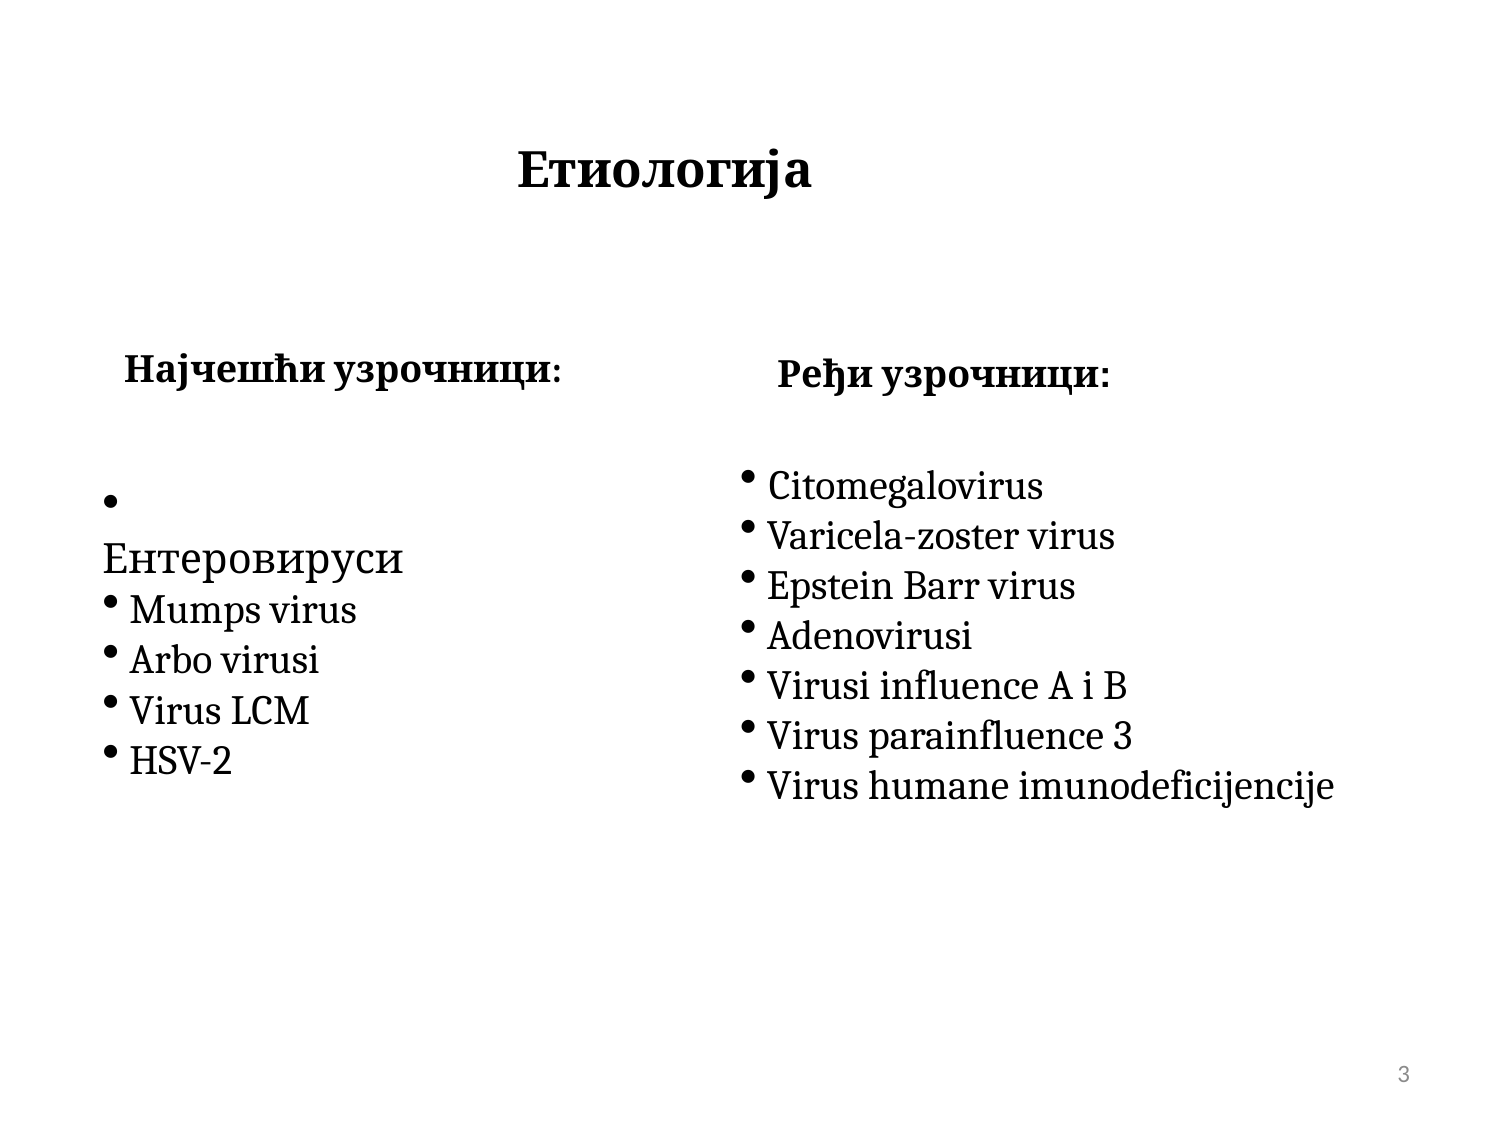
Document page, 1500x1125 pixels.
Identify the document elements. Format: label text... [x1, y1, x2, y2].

text_box Етиологија [502, 130, 829, 205]
text_box Ентеровируси Mumps virus Arbo virusi Virus LCM HSV-2 [87, 474, 438, 790]
text_box Најчешћи узрочници: [109, 337, 585, 398]
text_box Ређи узрочници: [762, 342, 1128, 403]
text_box Citomegalovirus Varicela-zoster virus Epstein Barr virus Adenovirusi Virusi influence A i B Virus parainfluence 3 Virus humane imunodeficijencije [725, 450, 1438, 815]
slide_number 3 [1074, 1042, 1425, 1103]
